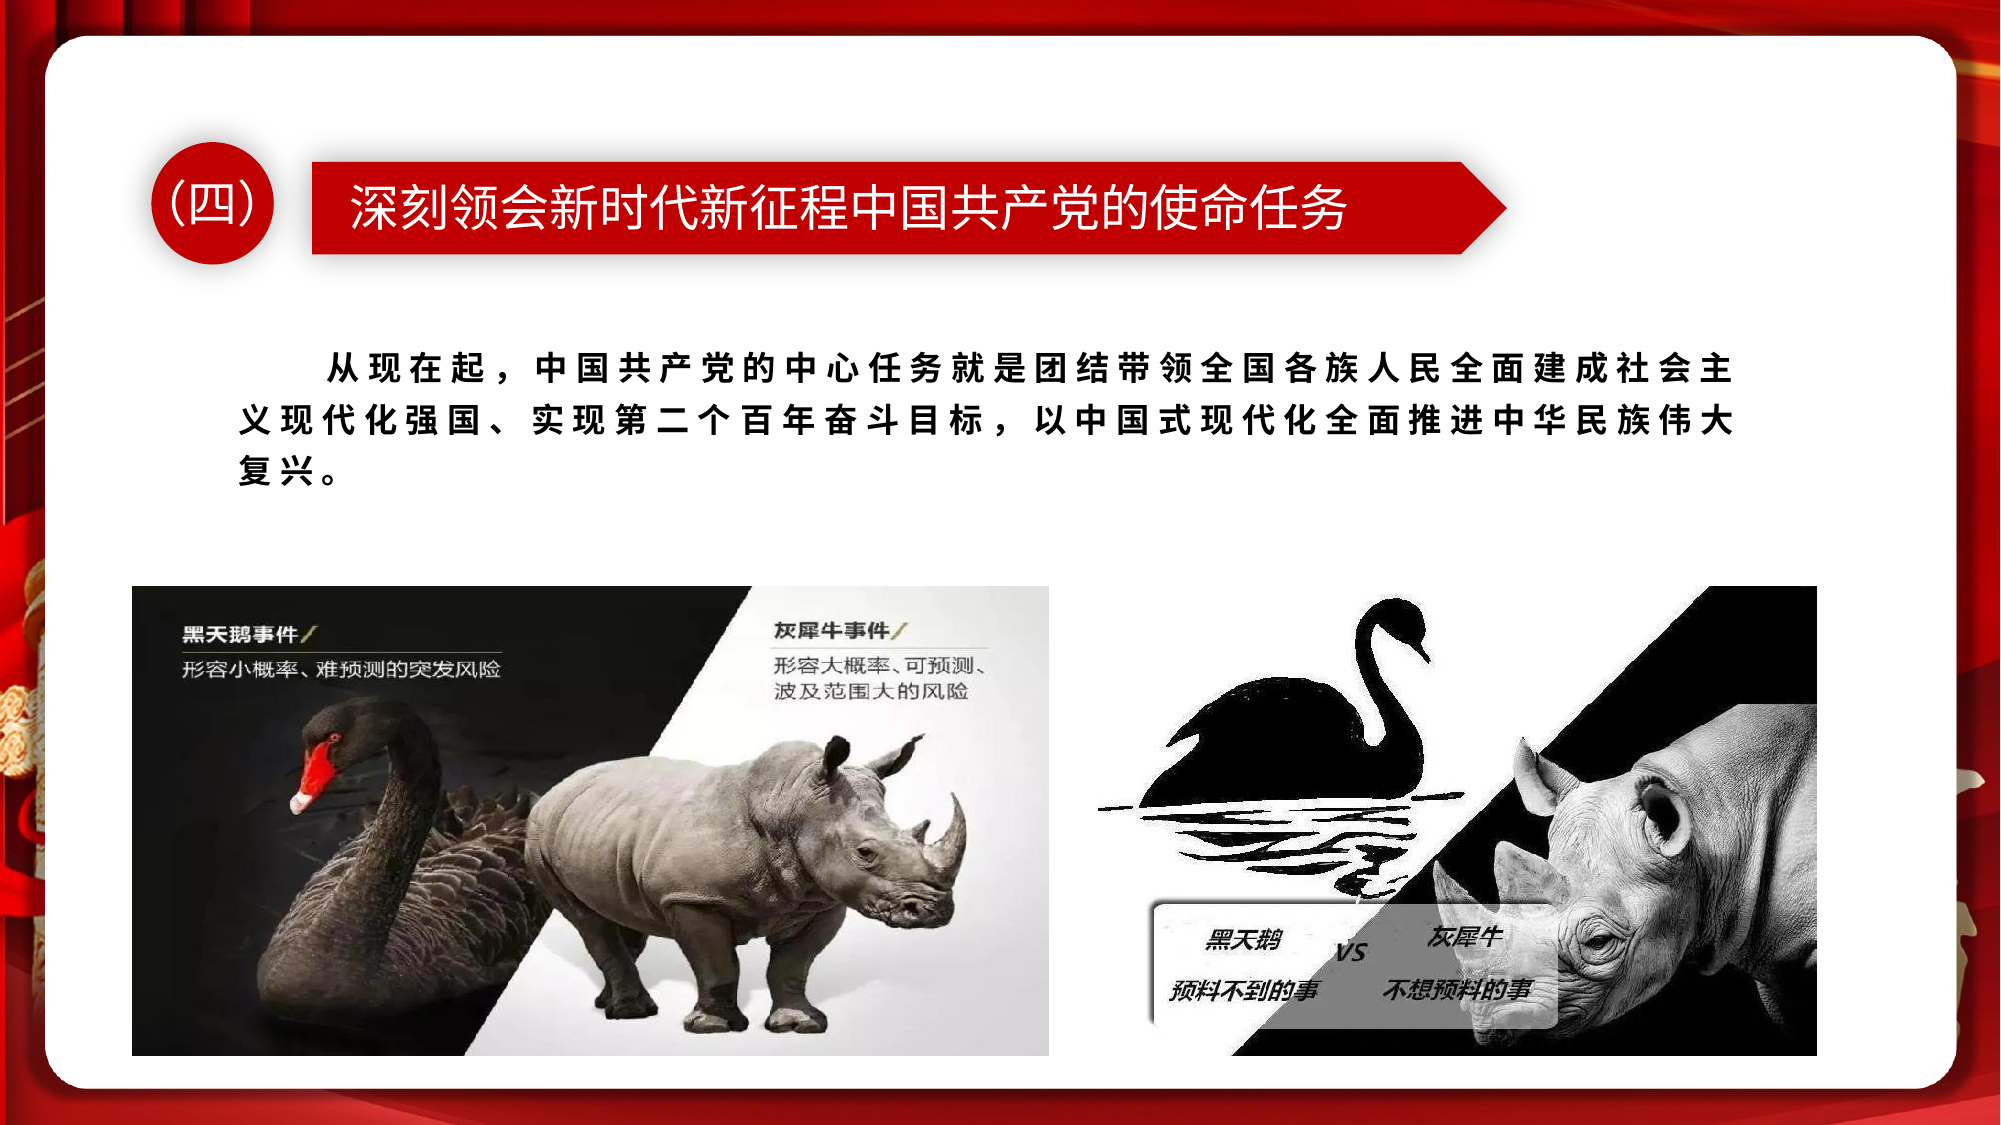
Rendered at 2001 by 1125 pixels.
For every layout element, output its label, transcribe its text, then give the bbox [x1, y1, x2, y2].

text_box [132, 586, 1817, 1056]
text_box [121, 142, 1508, 265]
text_box 从现在起，中国共产党的中心任务就是团结带领全国各族人民全面建成社会主义现代化强国、实现第二个百年奋斗目标，以中国式现代化全面推进中华民族伟大复兴。 [224, 327, 1758, 498]
picture [0, 0, 2001, 1125]
